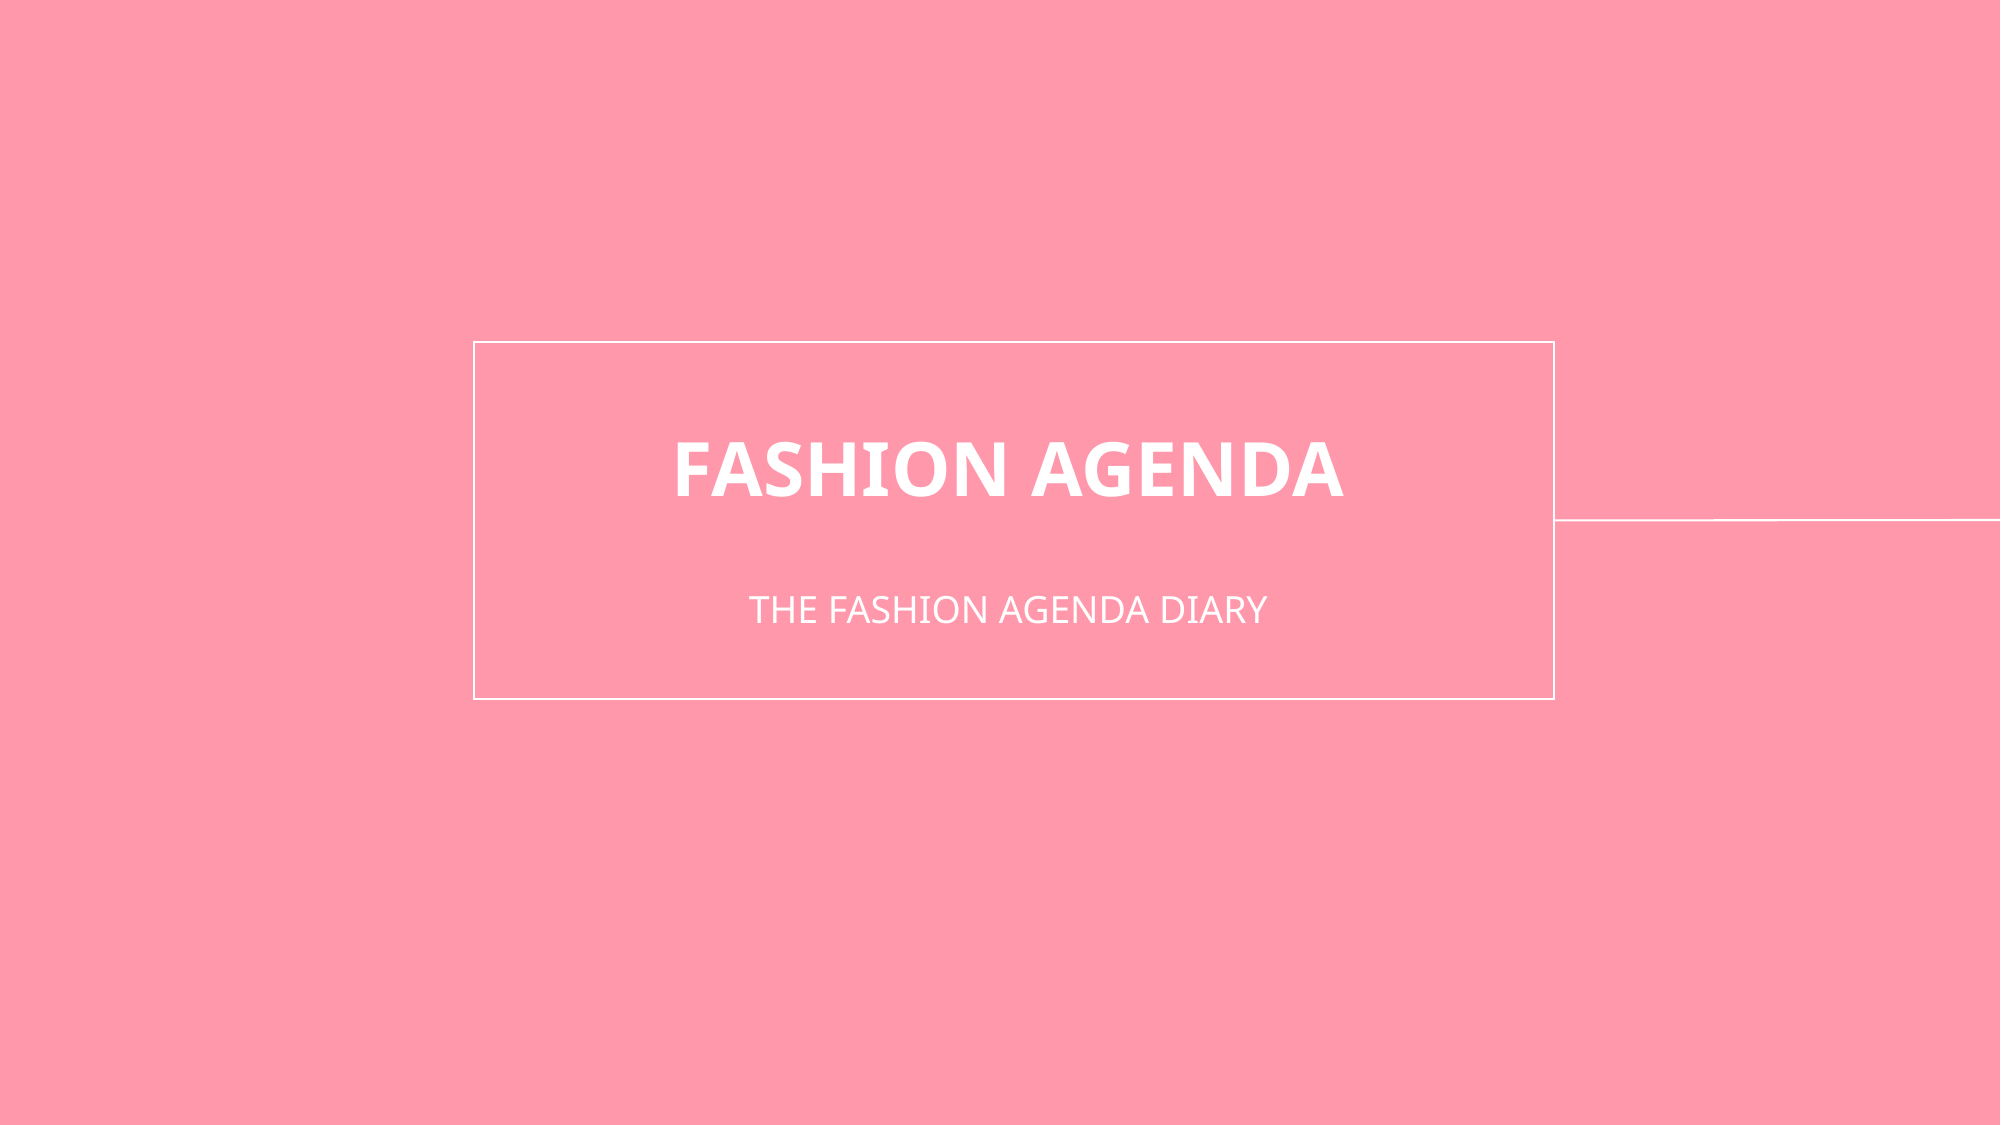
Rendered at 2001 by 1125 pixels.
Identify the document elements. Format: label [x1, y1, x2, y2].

text_box [473, 341, 1554, 699]
